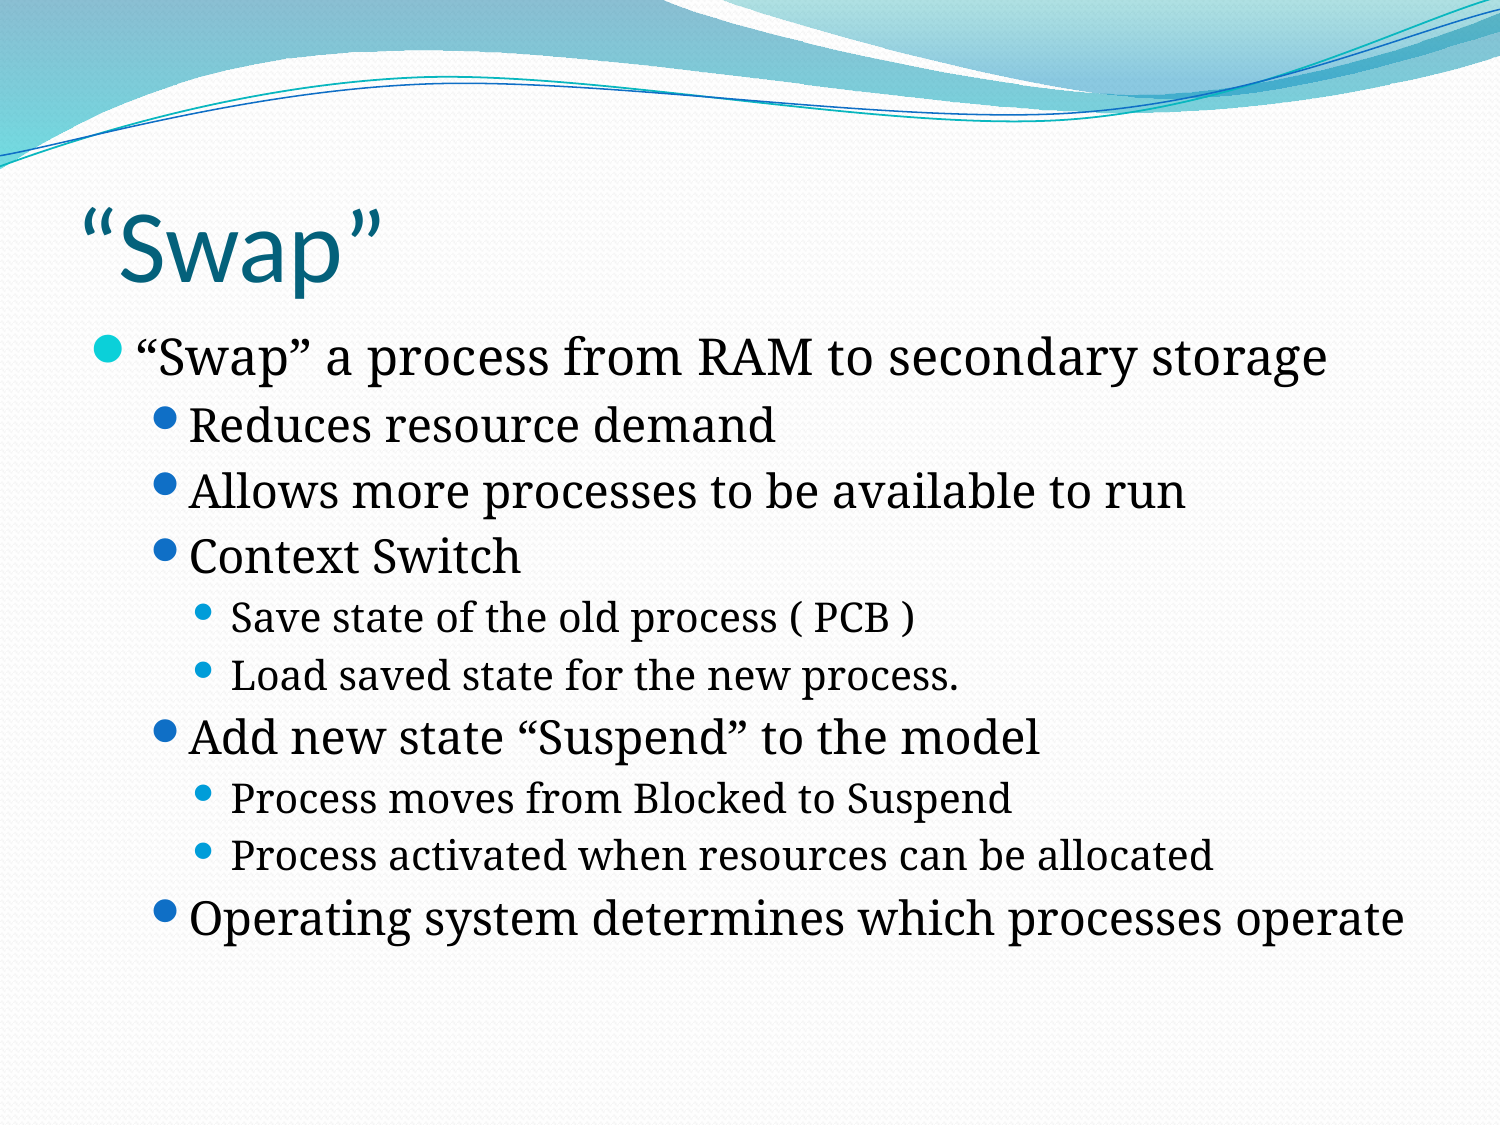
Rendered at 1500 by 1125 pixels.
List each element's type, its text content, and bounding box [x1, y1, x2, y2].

title “Swap” [75, 115, 1425, 303]
list “Swap” a process from RAM to secondary storage Reduces resource demand Allows more processes to be available to run Context Switch Save state of the old process ( PCB ) Load saved state for the new process. Add new state “Suspend” to the model Process moves from Blocked to Suspend Process activated when resources can be allocated Operating system determines which processes operate [75, 317, 1425, 1038]
